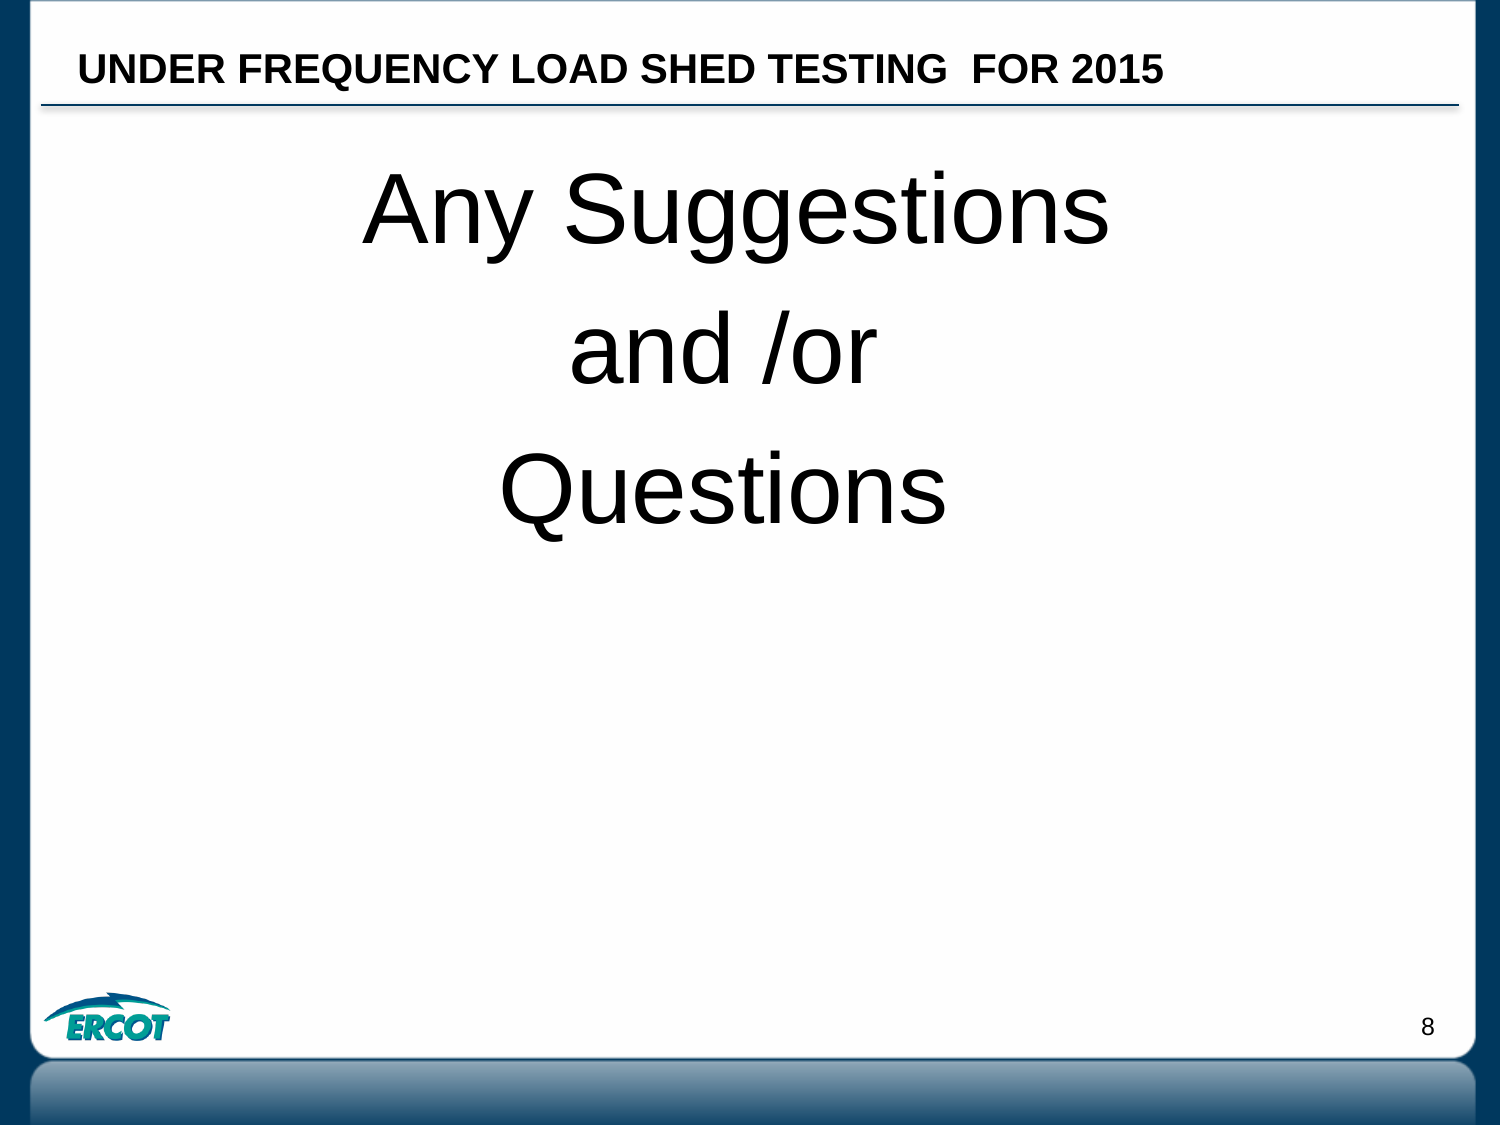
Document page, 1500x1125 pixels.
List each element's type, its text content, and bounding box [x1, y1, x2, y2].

title UNDER FREQUENCY LOAD SHED TESTING FOR 2015 [62, 29, 1450, 106]
picture [0, 0, 1500, 1125]
list Any Suggestions and /or Questions [62, 135, 1413, 976]
